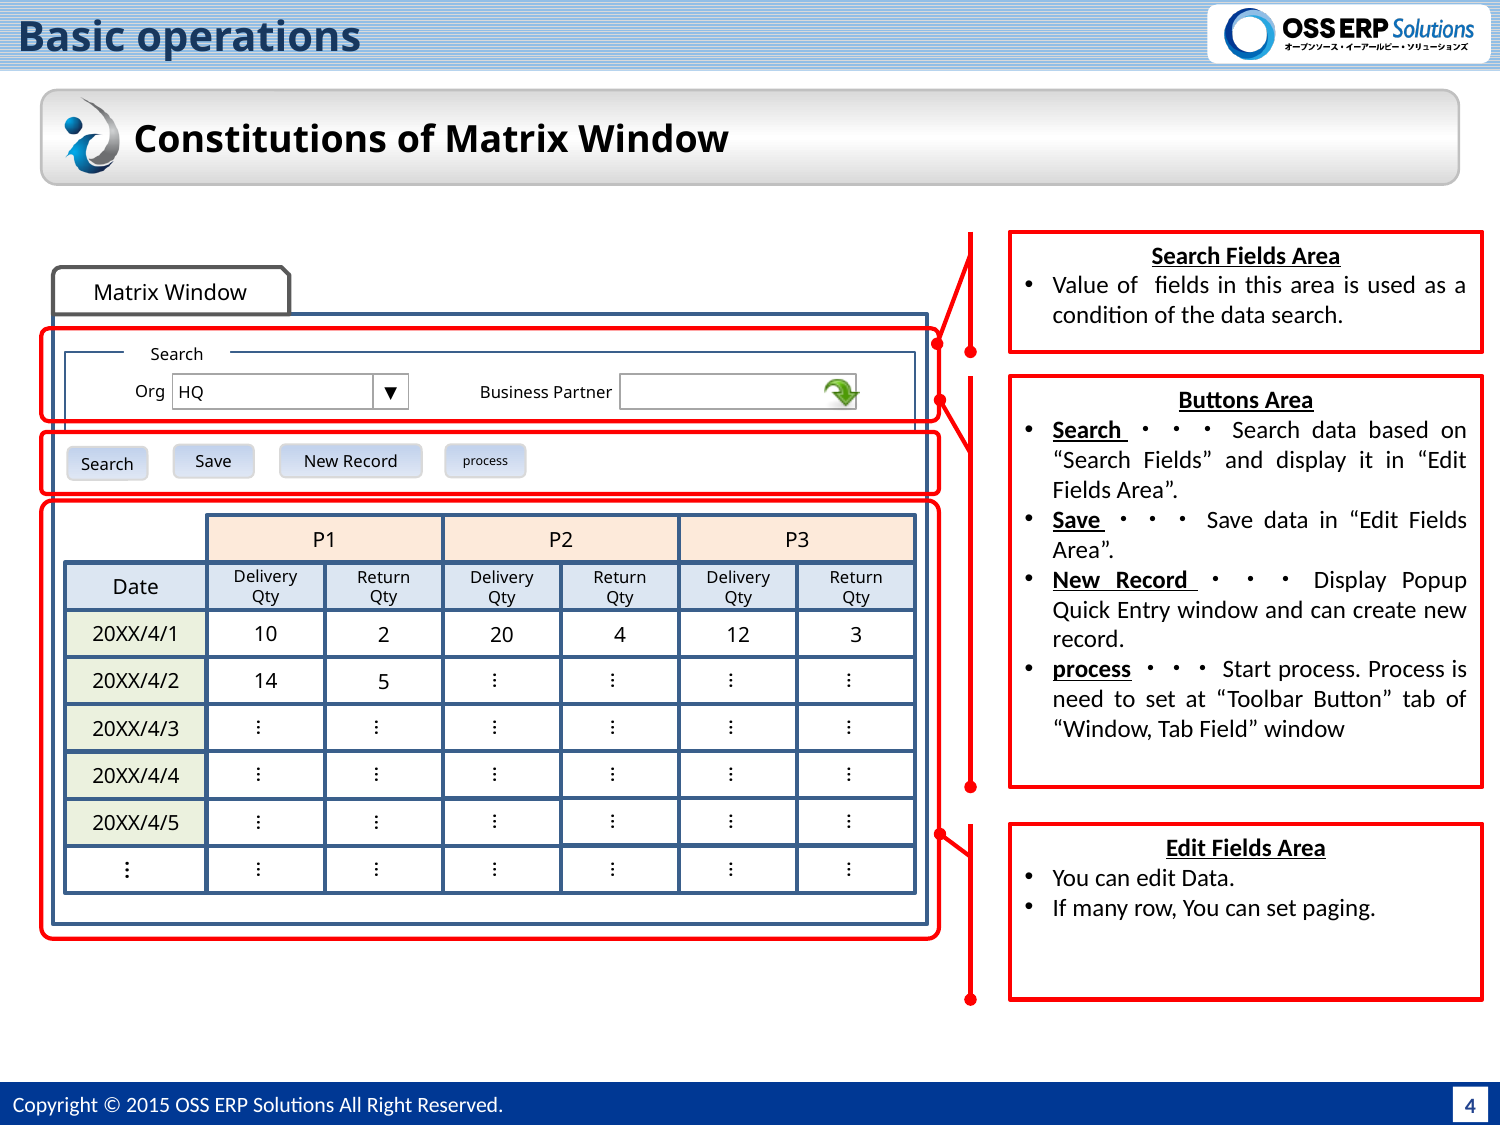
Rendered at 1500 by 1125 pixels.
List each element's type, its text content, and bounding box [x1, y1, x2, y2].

text_box Search Fields Area Value of fields in this area is used as a condition of the data search. [931, 231, 977, 359]
picture [824, 375, 860, 411]
text_box Constitutions of Matrix Window [41, 89, 1459, 185]
text_box Org [55, 373, 173, 409]
text_box [51, 424, 63, 429]
text_box Matrix Window [50, 265, 292, 317]
text_box Buttons Area Search・・・Search data based on “Search Fields” and display it in “Edit Fields Area”. Save・・・Save data in “Edit Fields Area”. New Record・・・Display Popup Quick Entry window and can create new record. process・・・Start process. Process is need to set at “Toolbar Button” tab of “Window, Tab Field” window [1008, 374, 1484, 789]
text_box [917, 424, 929, 429]
text_box [39, 429, 942, 497]
text_box [63, 424, 917, 429]
text_box Edit Fields Area You can edit Data. If many row, You can set paging. [1008, 822, 1484, 1002]
text_box [39, 498, 942, 941]
picture [52, 97, 125, 177]
text_box Buttons Area Search・・・Search data based on “Search Fields” and display it in “Edit Fields Area”. Save・・・Save data in “Edit Fields Area”. New Record・・・Display Popup Quick Entry window and can create new record. process・・・Start process. Process is need to set at “Toolbar Button” tab of “Window, Tab Field” window [933, 376, 977, 794]
title Basic operations [2, 0, 1353, 70]
text_box Edit Fields Area You can edit Data. If many row, You can set paging. [933, 823, 977, 1006]
text_box [51, 312, 929, 326]
text_box [39, 326, 942, 424]
text_box Search Fields Area Value of fields in this area is used as a condition of the data search. [1008, 230, 1484, 354]
picture [1353, 8, 1474, 60]
